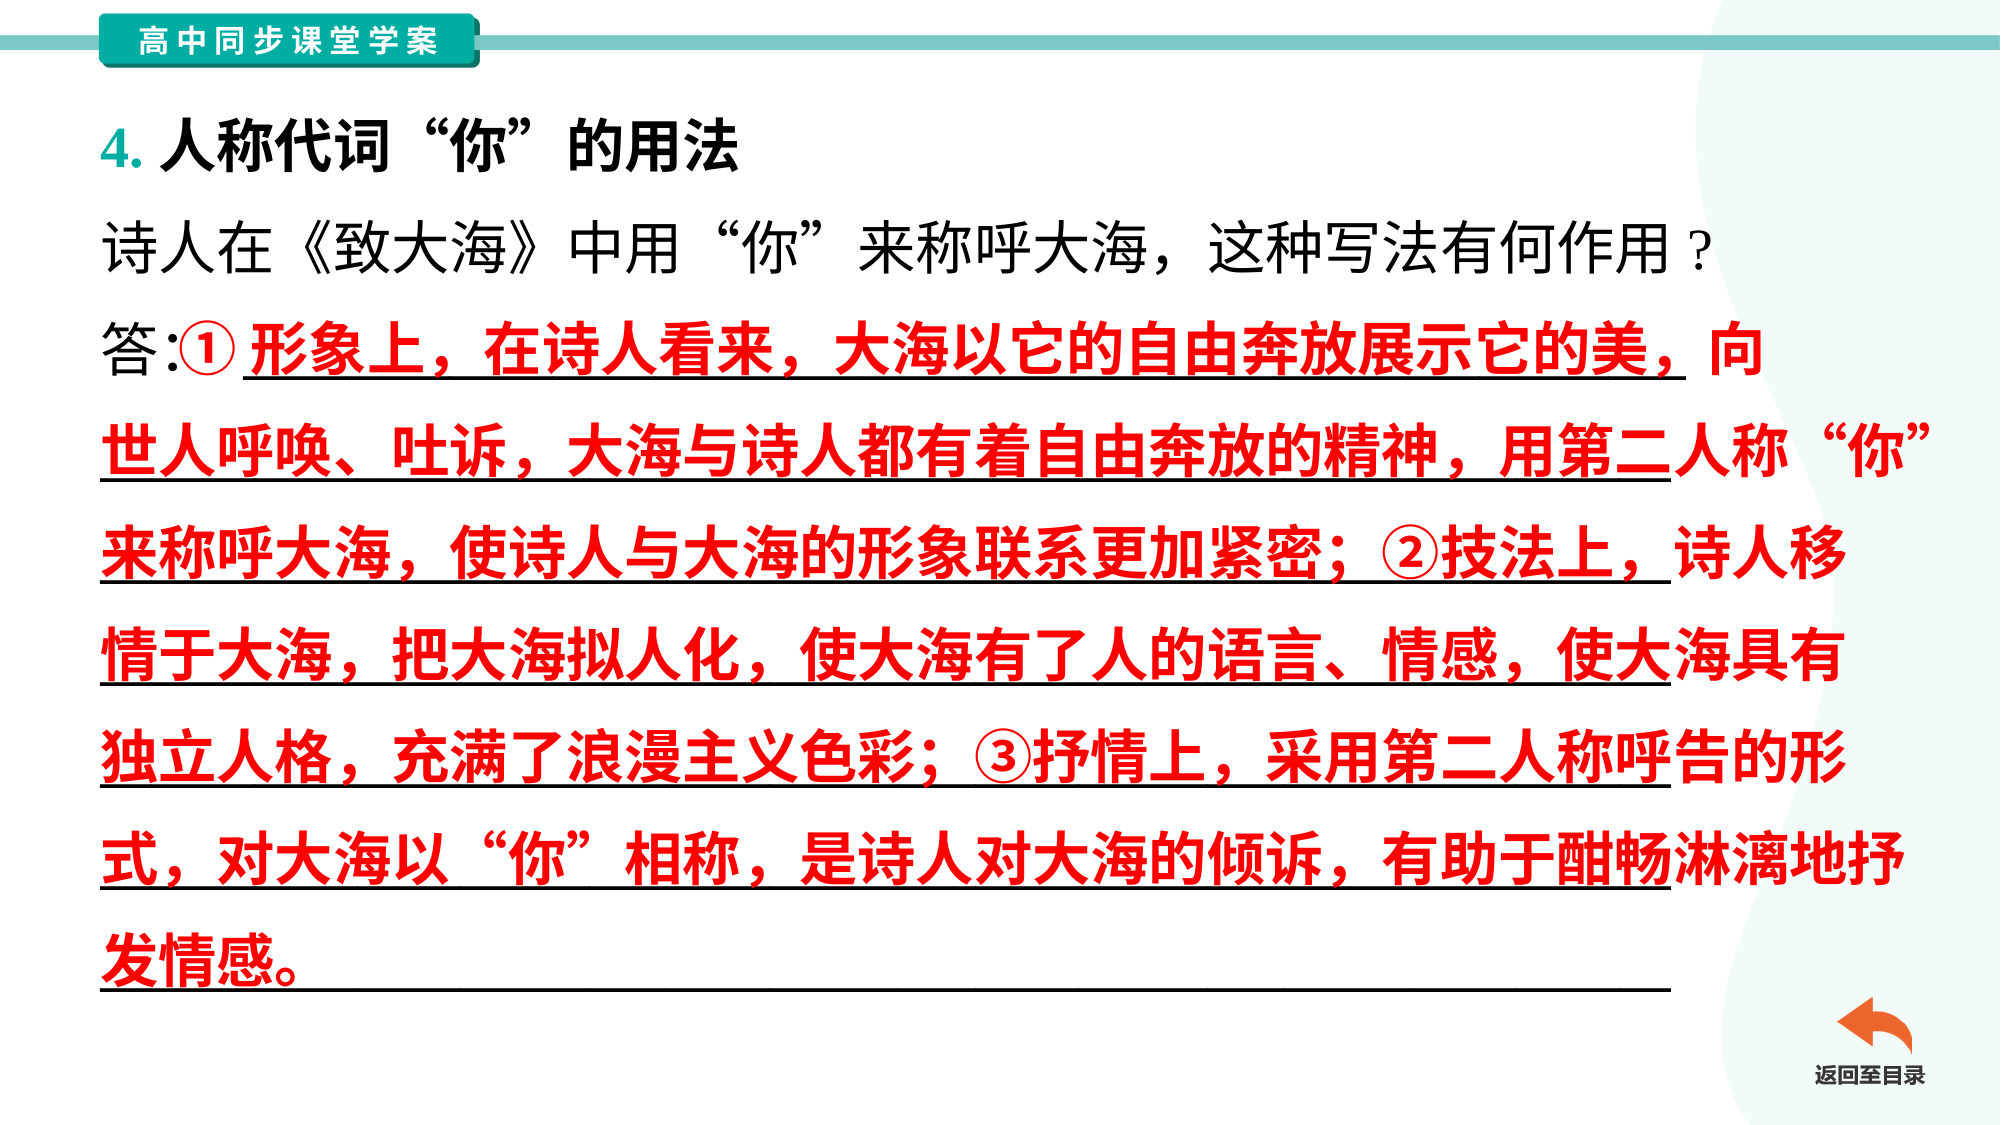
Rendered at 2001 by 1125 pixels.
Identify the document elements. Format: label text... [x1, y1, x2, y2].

text_box 4.人称代词“你”的用法 诗人在《致大海》中用“你”来称呼大海，这种写法有何作用? 答： ________________________________________________________ _____________________________________________________________ _____________________________________________________________ _____________________________________________________________ _____________________________________________________________ _____________________________________________________________ _____________________________________________________________ [100, 76, 1899, 279]
picture [0, 0, 2000, 1125]
text_box ①形象上，在诗人看来，大海以它的自由奔放展示它的美，向 世人呼唤、吐诉，大海与诗人都有着自由奔放的精神，用第二人称“你” 来称呼大海，使诗人与大海的形象联系更加紧密；②技法上，诗人移 情于大海，把大海拟人化，使大海有了人的语言、情感，使大海具有 独立人格，充满了浪漫主义色彩；③抒情上，采用第二人称呼告的形 式，对大海以“你”相称，是诗人对大海的倾诉，有助于酣畅淋漓地抒 发情感。 [100, 279, 1899, 995]
